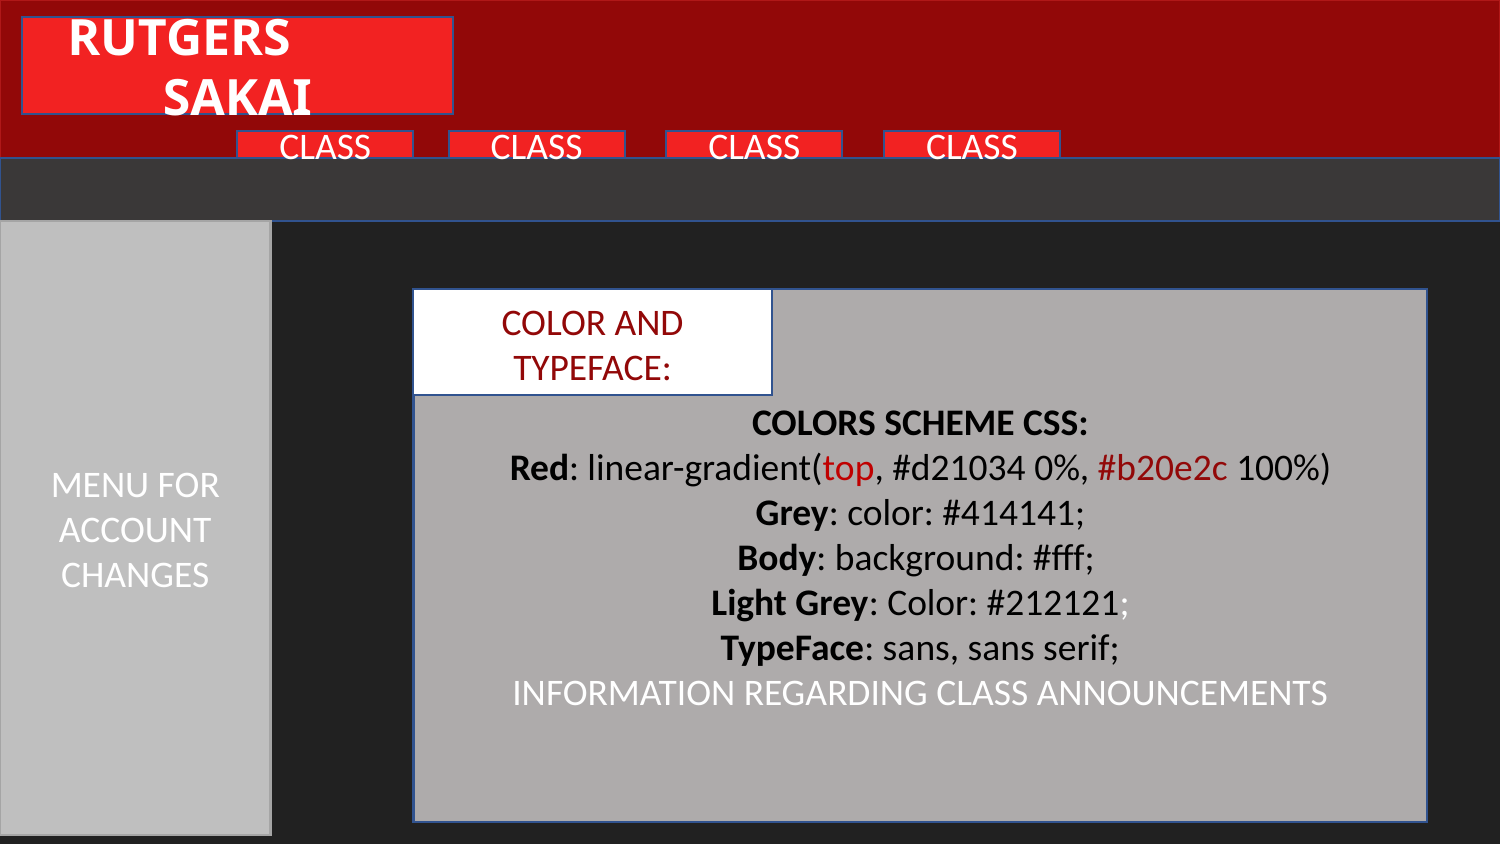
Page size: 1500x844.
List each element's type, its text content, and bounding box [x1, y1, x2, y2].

text_box RUTGERS SAKAI [21, 17, 453, 114]
text_box MENU FOR ACCOUNT CHANGES [0, 220, 271, 835]
text_box CLASS [237, 131, 414, 159]
text_box [0, 0, 1500, 158]
text_box [0, 158, 1500, 221]
text_box CLASS [448, 131, 625, 159]
text_box CLASS [666, 131, 843, 159]
text_box COLORS SCHEME CSS: Red: linear-gradient(top, #d21034 0%, #b20e2c 100%) Grey: color: #414141; Body: background: #fff; Light Grey: Color: #212121; TypeFace: sans, sans serif; INFORMATION REGARDING CLASS ANNOUNCEMENTS [413, 289, 1428, 823]
text_box CLASS [884, 131, 1061, 159]
text_box COLOR AND TYPEFACE: [413, 289, 772, 396]
